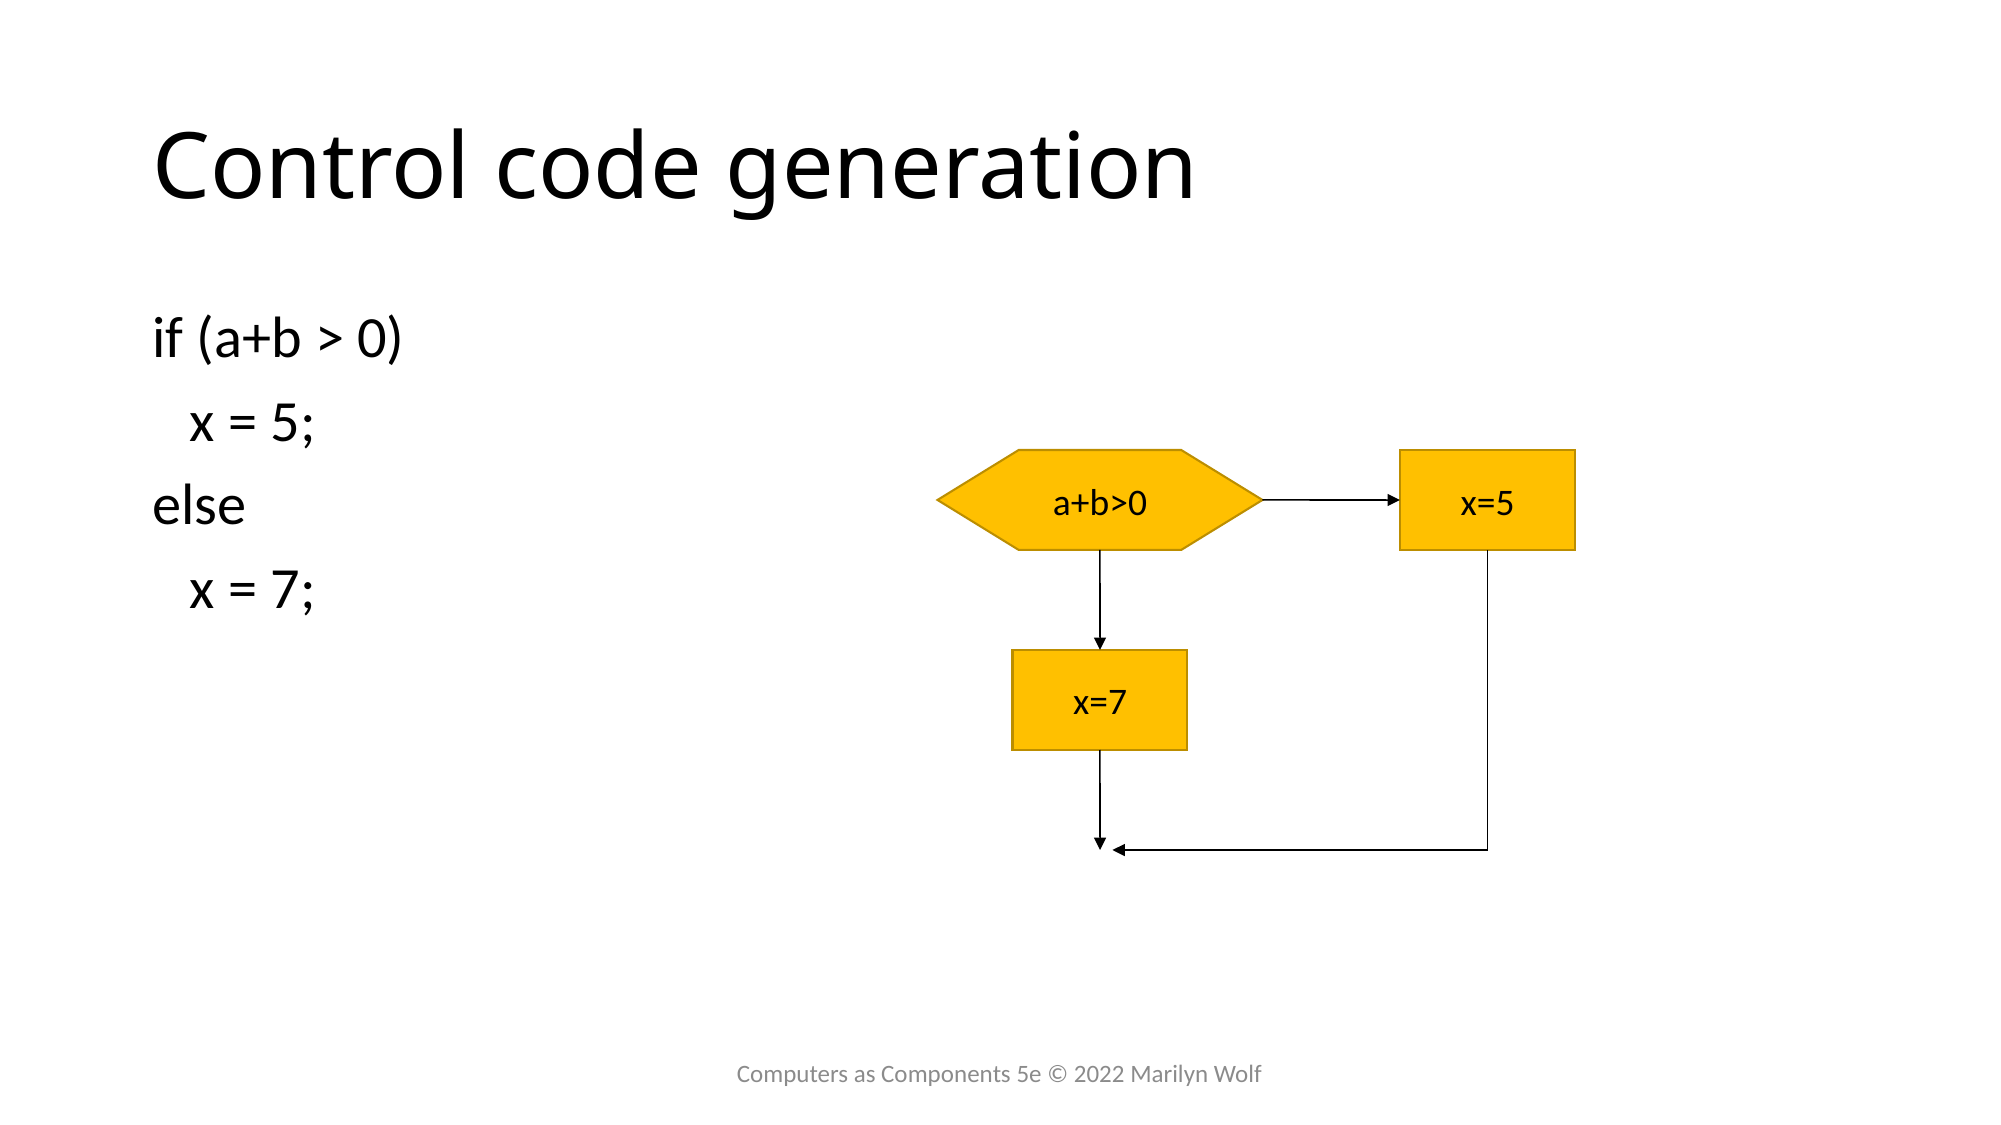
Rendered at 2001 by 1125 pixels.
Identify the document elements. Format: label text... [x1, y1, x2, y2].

text_box [1093, 549, 1107, 650]
text_box a+b>0 [935, 448, 1263, 551]
text_box [1262, 493, 1400, 507]
text_box x=5 [1399, 449, 1576, 551]
list if (a+b > 0) x = 5; else x = 7; [137, 299, 1863, 1014]
footer Computers as Components 5e © 2022 Marilyn Wolf [662, 1042, 1338, 1103]
text_box x=7 [1011, 649, 1149, 751]
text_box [1149, 512, 1450, 888]
title Control code generation [137, 59, 1863, 278]
text_box [1093, 749, 1107, 850]
